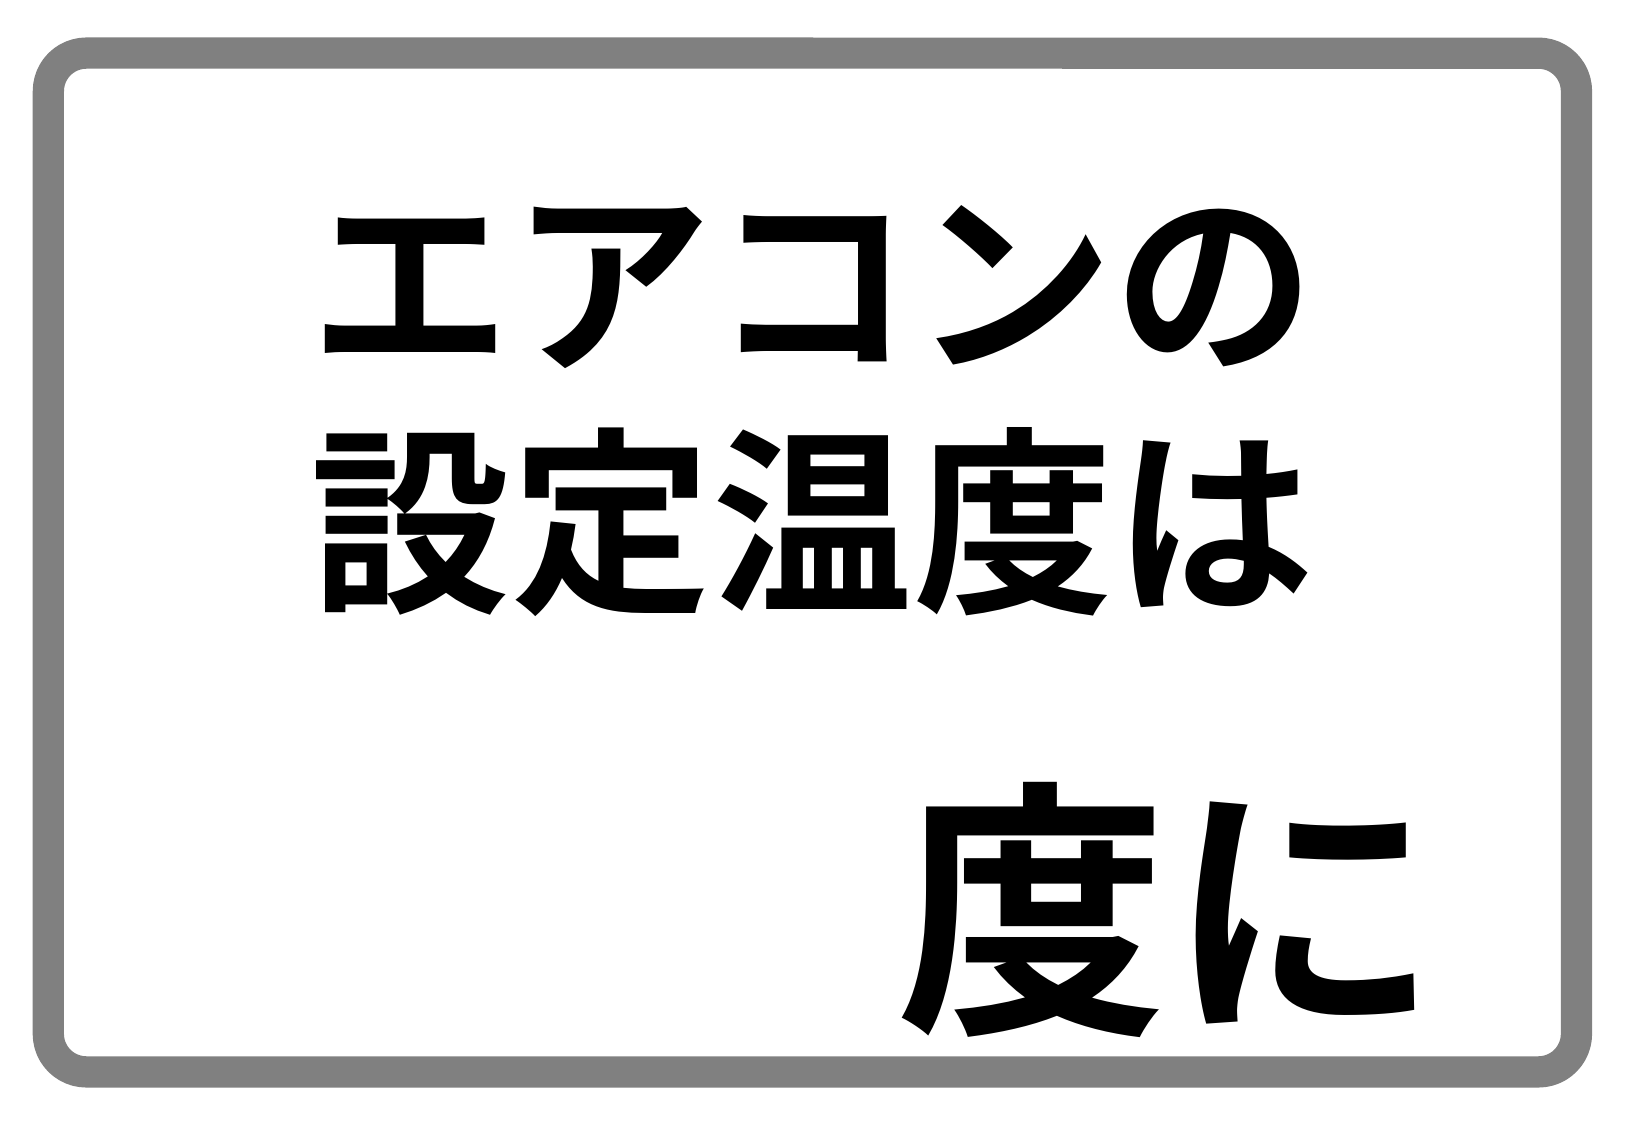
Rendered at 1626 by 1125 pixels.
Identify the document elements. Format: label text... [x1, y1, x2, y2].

text_box エアコンの 設定温度は [0, 149, 1625, 645]
text_box 度に [782, 734, 1553, 1074]
text_box [46, 50, 1579, 149]
text_box [46, 645, 1579, 1075]
